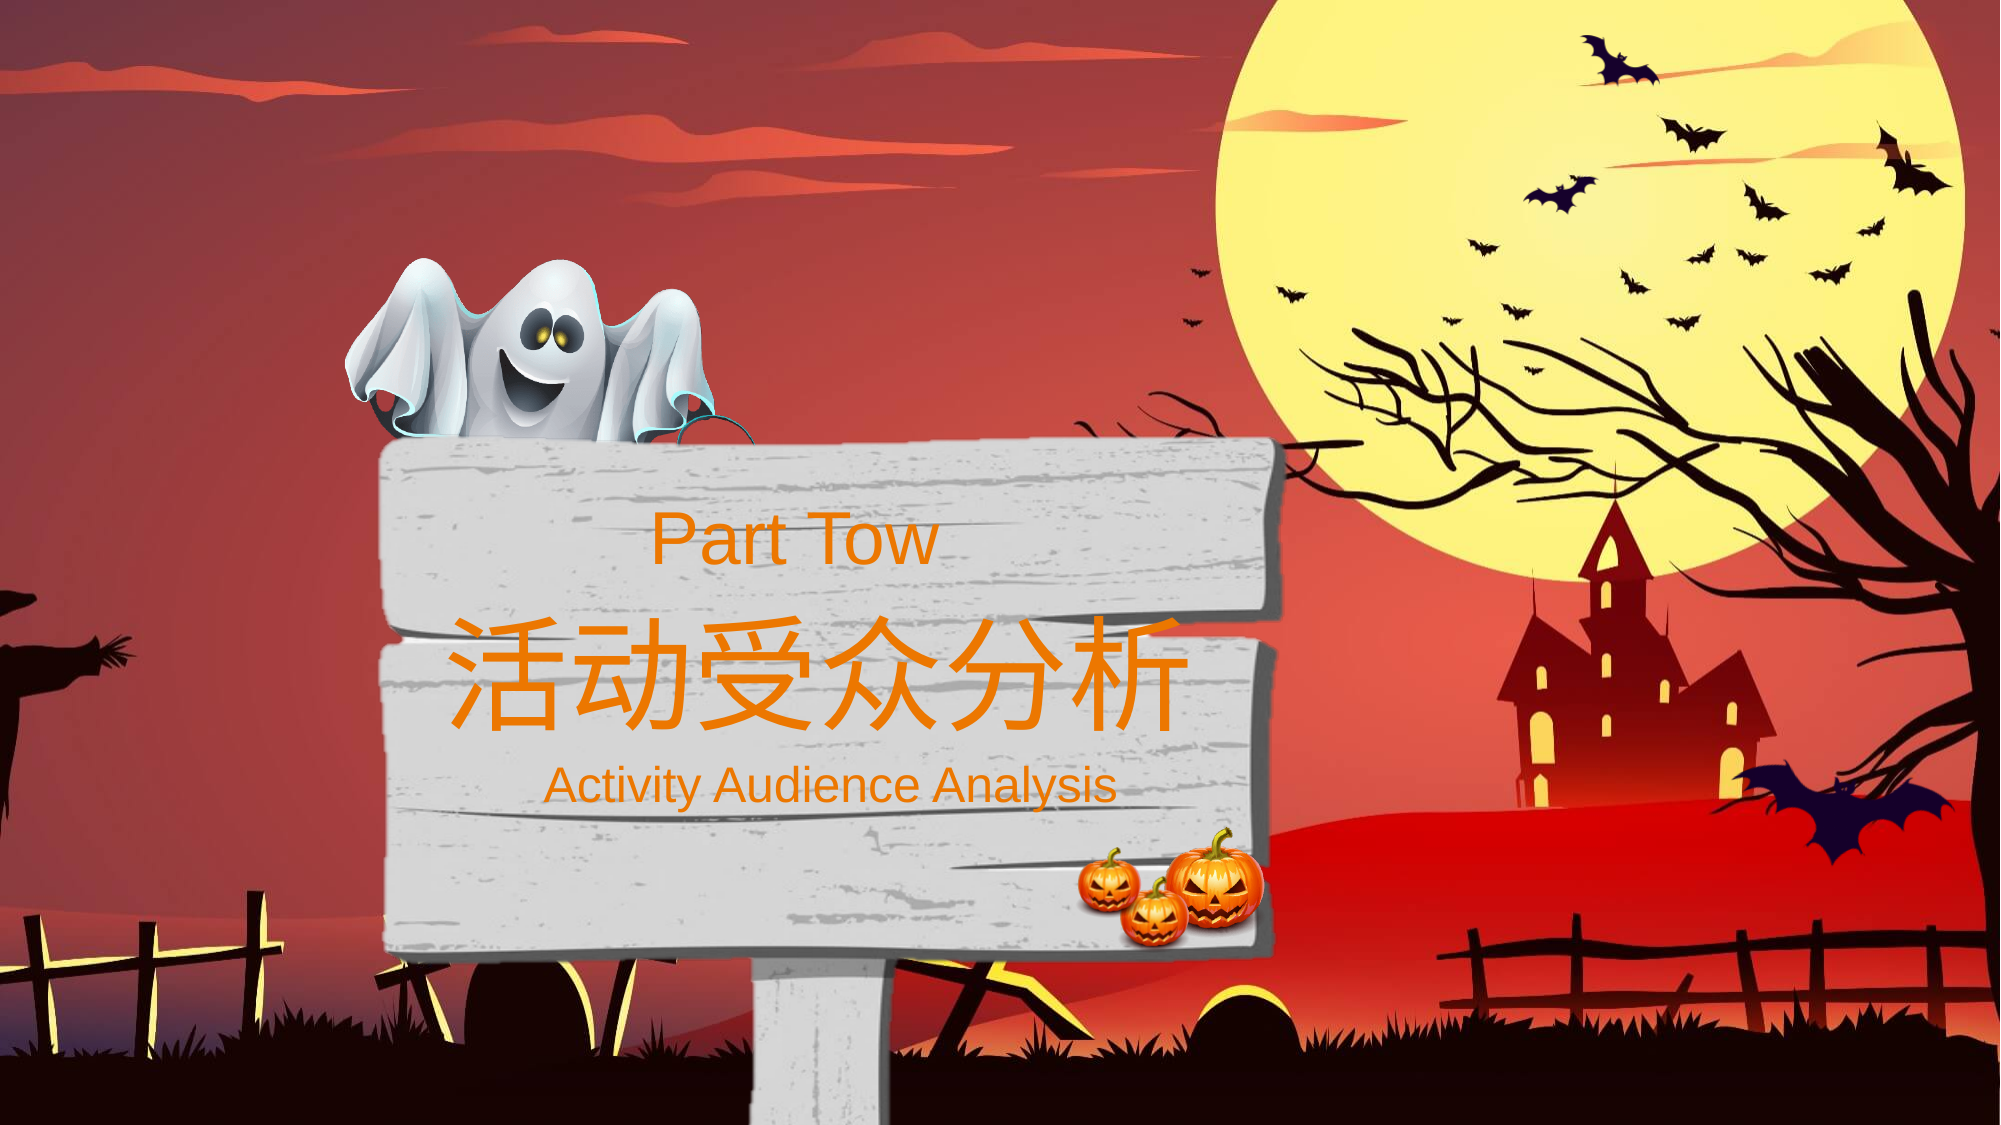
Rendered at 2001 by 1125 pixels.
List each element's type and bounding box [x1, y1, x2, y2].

text_box [1075, 827, 1266, 953]
text_box [425, 589, 1213, 821]
picture [0, 0, 2000, 1125]
